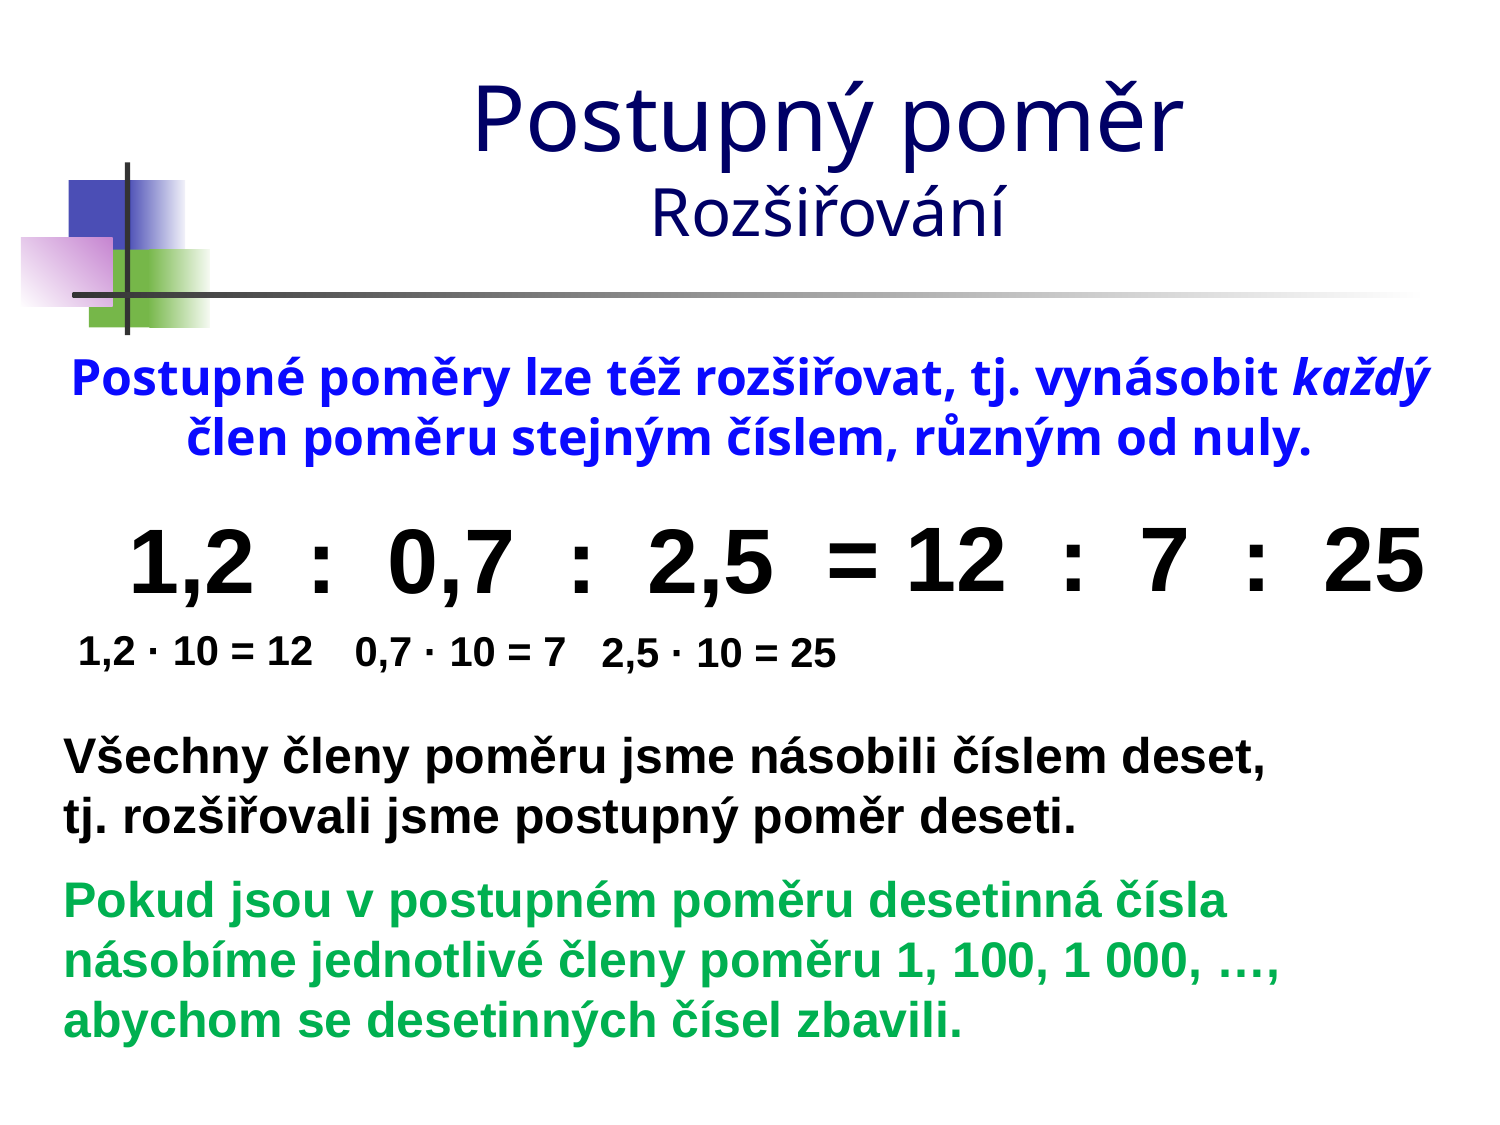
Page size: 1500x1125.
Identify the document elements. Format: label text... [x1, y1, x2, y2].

text_box 1,2 · 10 = 12 [63, 616, 337, 681]
text_box 2,5 · 10 = 25 [586, 618, 861, 683]
text_box Všechny členy poměru jsme násobili číslem deset, tj. rozšiřovali jsme postupný poměr deseti. [49, 715, 1426, 851]
text_box Postupné poměry lze též rozšiřovat, tj. vynásobit každý člen poměru stejným číslem, různým od nuly. [17, 338, 1483, 473]
text_box Pokud jsou v postupném poměru desetinná čísla násobíme jednotlivé členy poměru 1, 100, 1 000, …, abychom se desetinných čísel zbavili. [49, 860, 1426, 1055]
title Postupný poměr Rozšiřování [188, 34, 1468, 276]
text_box = 12 : 7 : 25 [812, 491, 1483, 617]
text_box 1,2 : 0,7 : 2,5 [113, 494, 809, 620]
text_box 0,7 · 10 = 7 [339, 617, 614, 683]
